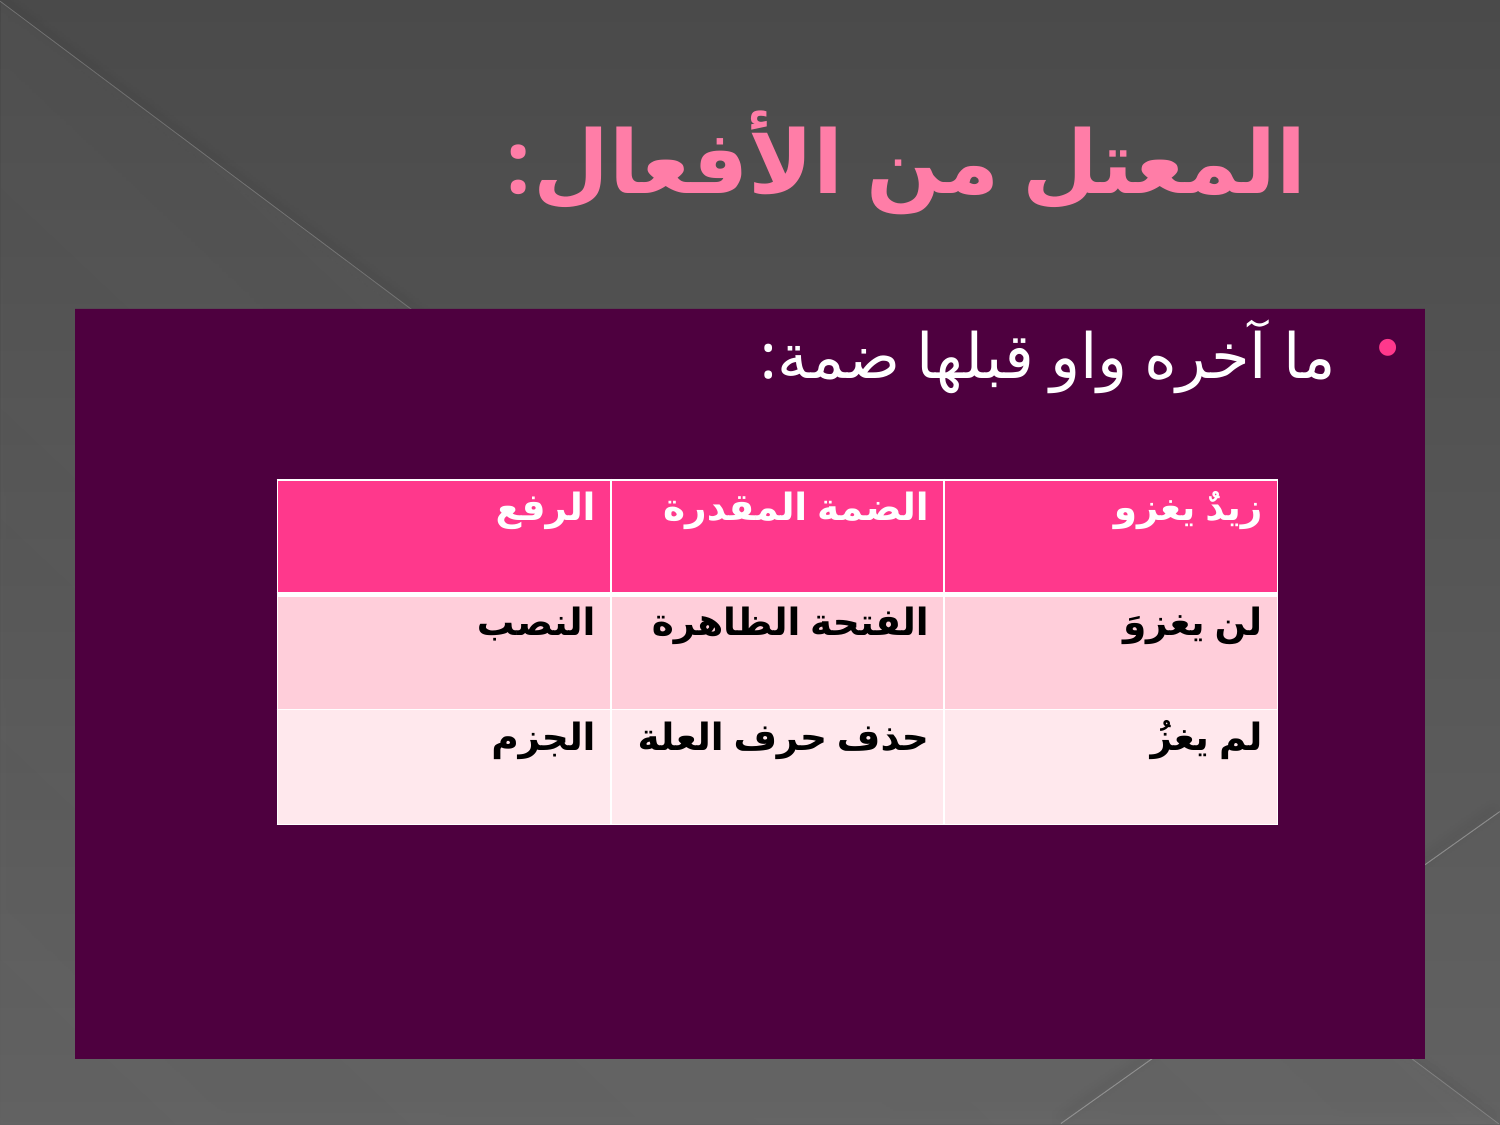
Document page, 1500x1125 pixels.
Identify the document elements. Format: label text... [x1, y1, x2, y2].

table_cell حذف حرف العلة [612, 710, 943, 824]
table_cell لم يغزُ [945, 710, 1277, 824]
table_cell لن يغزوَ [945, 597, 1277, 709]
table_header زيدٌ يغزو [945, 481, 1277, 592]
list ما آخره واو قبلها ضمة: [75, 308, 1425, 1059]
table_header الرفع [278, 481, 610, 592]
table_cell النصب [278, 597, 610, 709]
title المعتل من الأفعال: [490, 43, 1425, 274]
table_header الضمة المقدرة [612, 481, 943, 592]
table_cell الجزم [278, 710, 610, 824]
table_cell الفتحة الظاهرة [612, 597, 943, 709]
